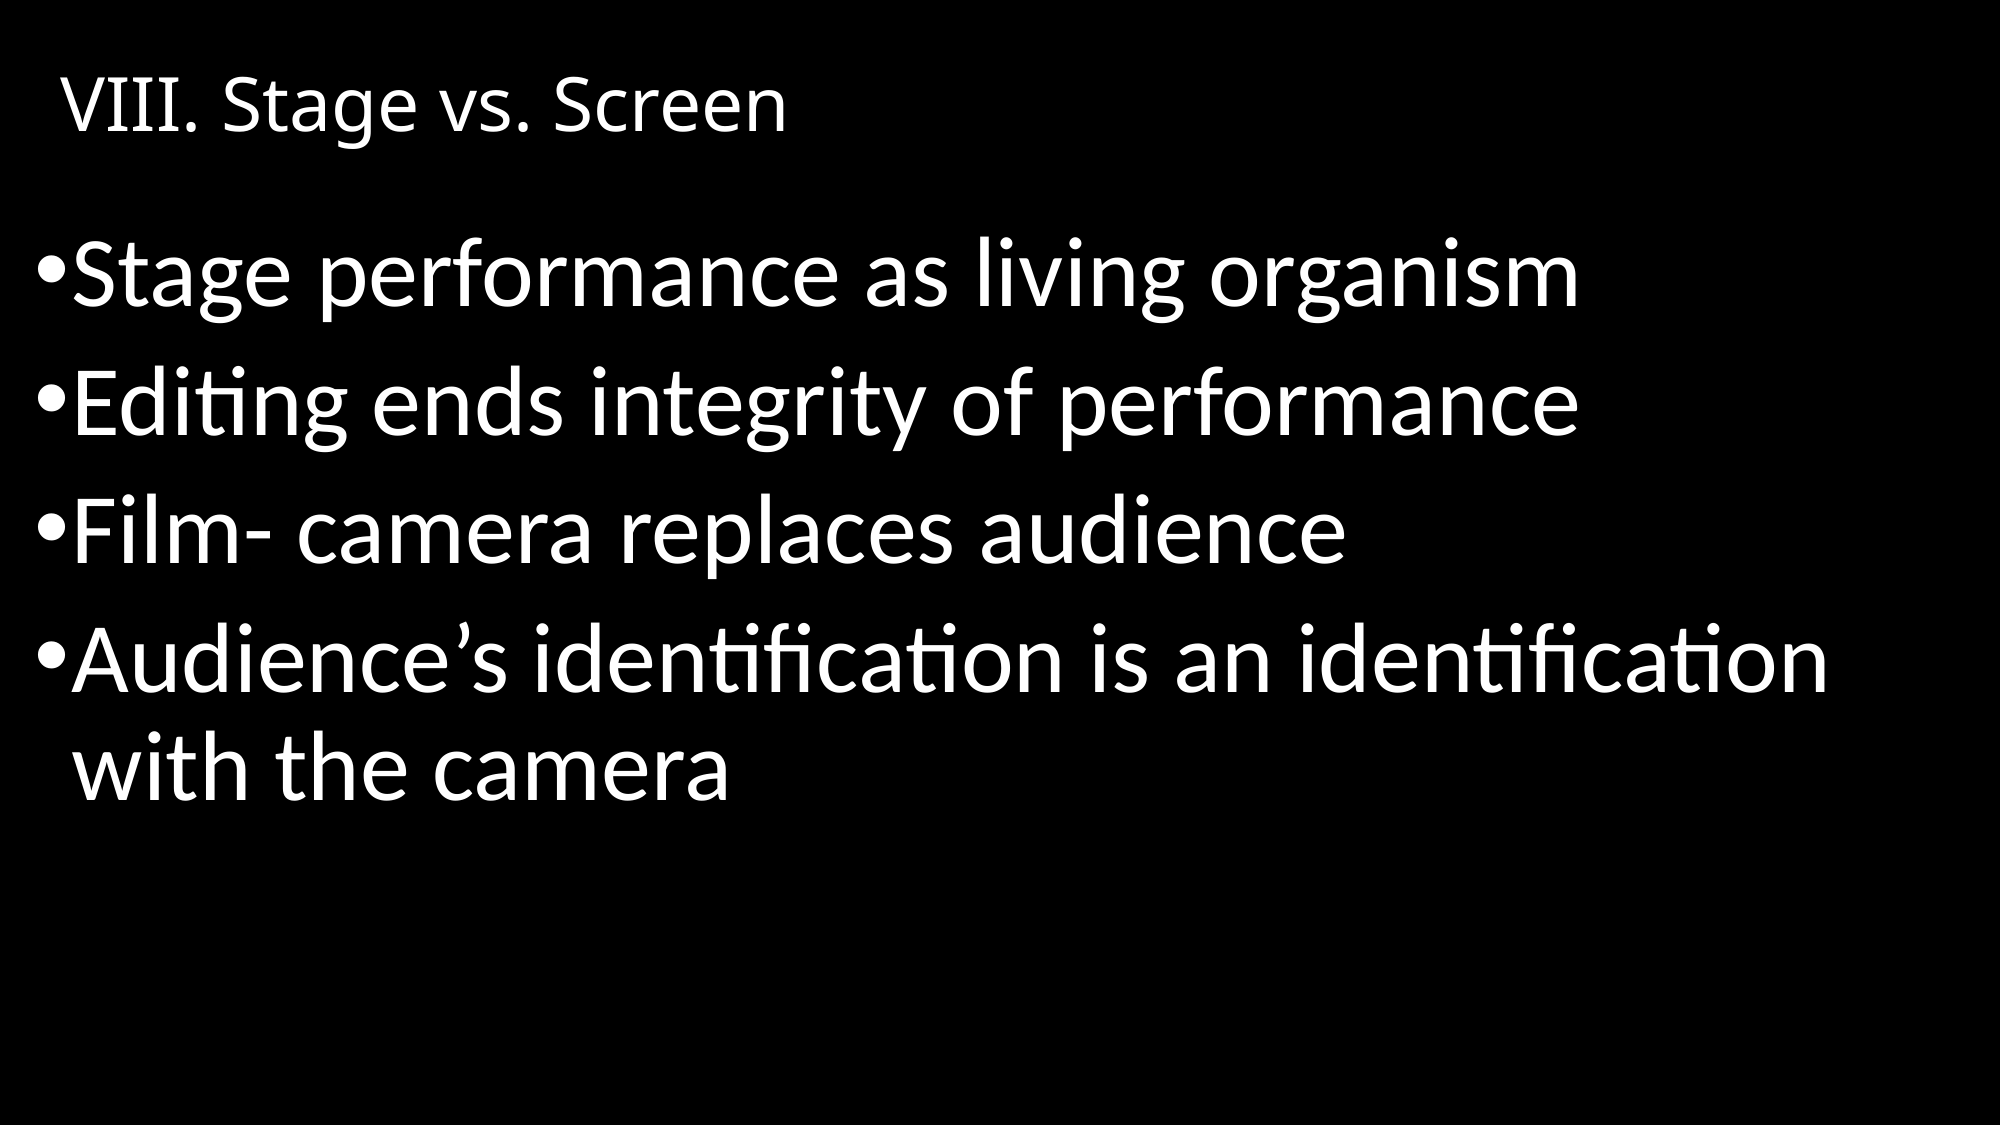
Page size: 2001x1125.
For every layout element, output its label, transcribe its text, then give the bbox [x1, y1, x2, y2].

title VIII. Stage vs. Screen [45, 34, 1964, 180]
list Stage performance as living organism Editing ends integrity of performance Film- camera replaces audience Audience’s identification is an identification with the camera [19, 212, 1964, 1091]
